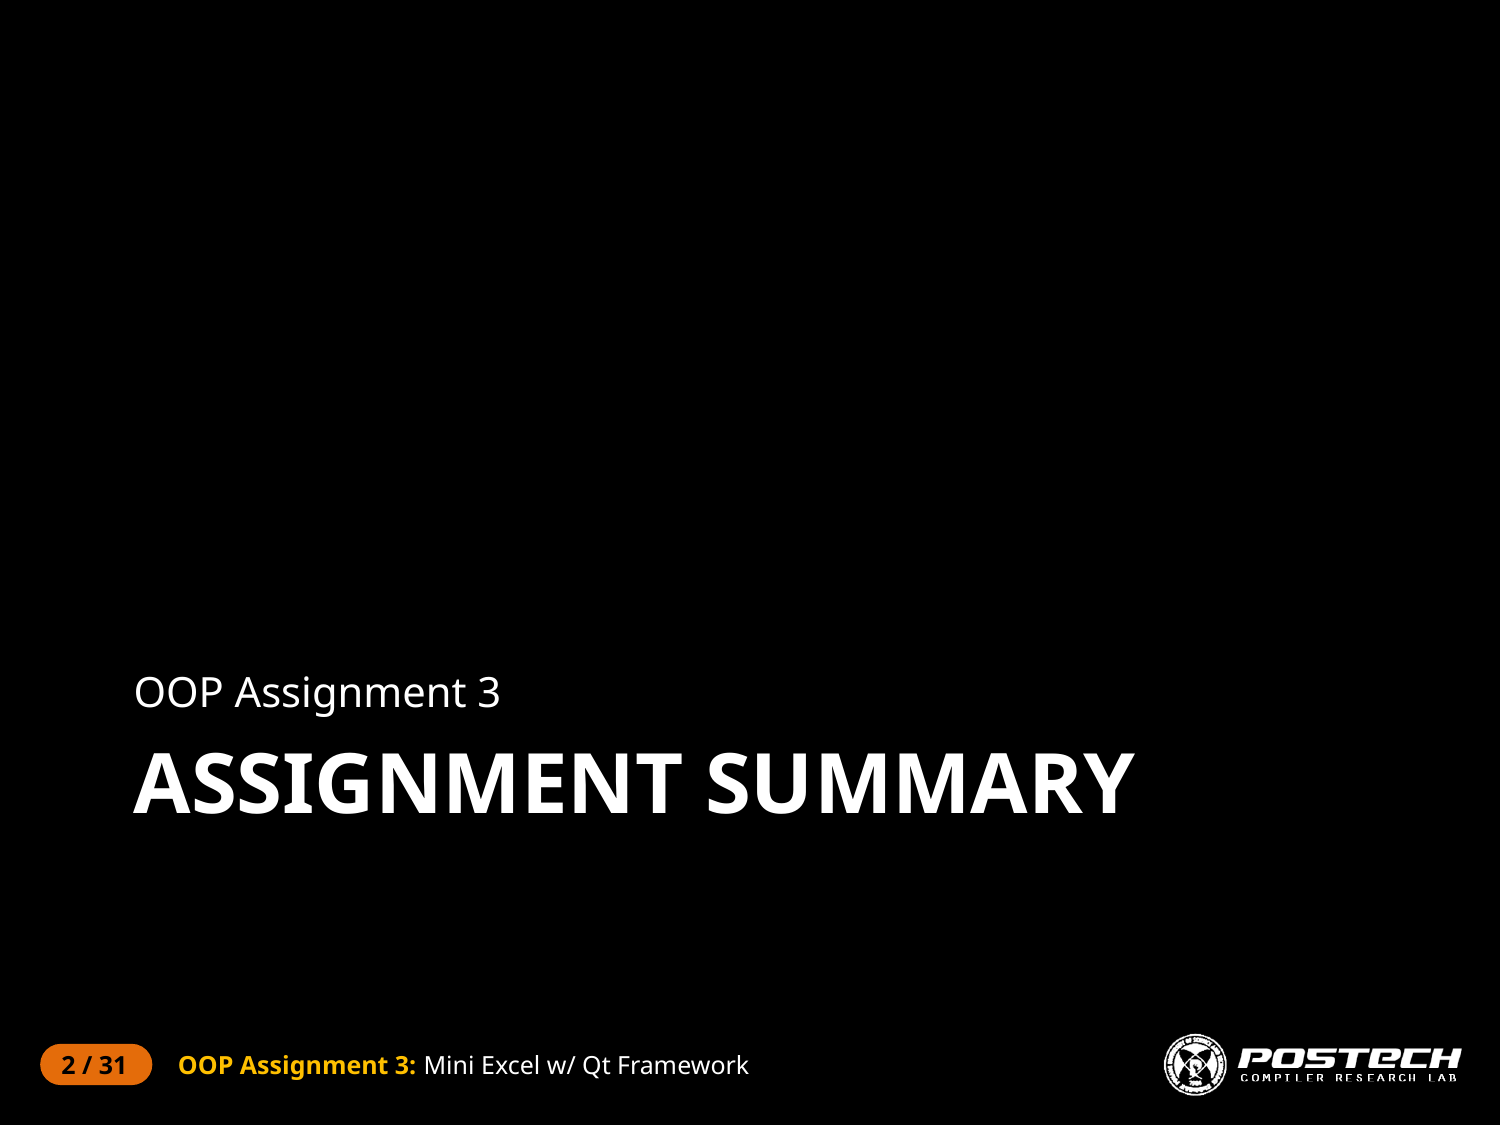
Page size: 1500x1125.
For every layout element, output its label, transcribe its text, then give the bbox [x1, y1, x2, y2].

title Assignment summary [118, 723, 1394, 947]
list OOP Assignment 3 [118, 476, 1394, 723]
picture [1227, 1048, 1474, 1094]
